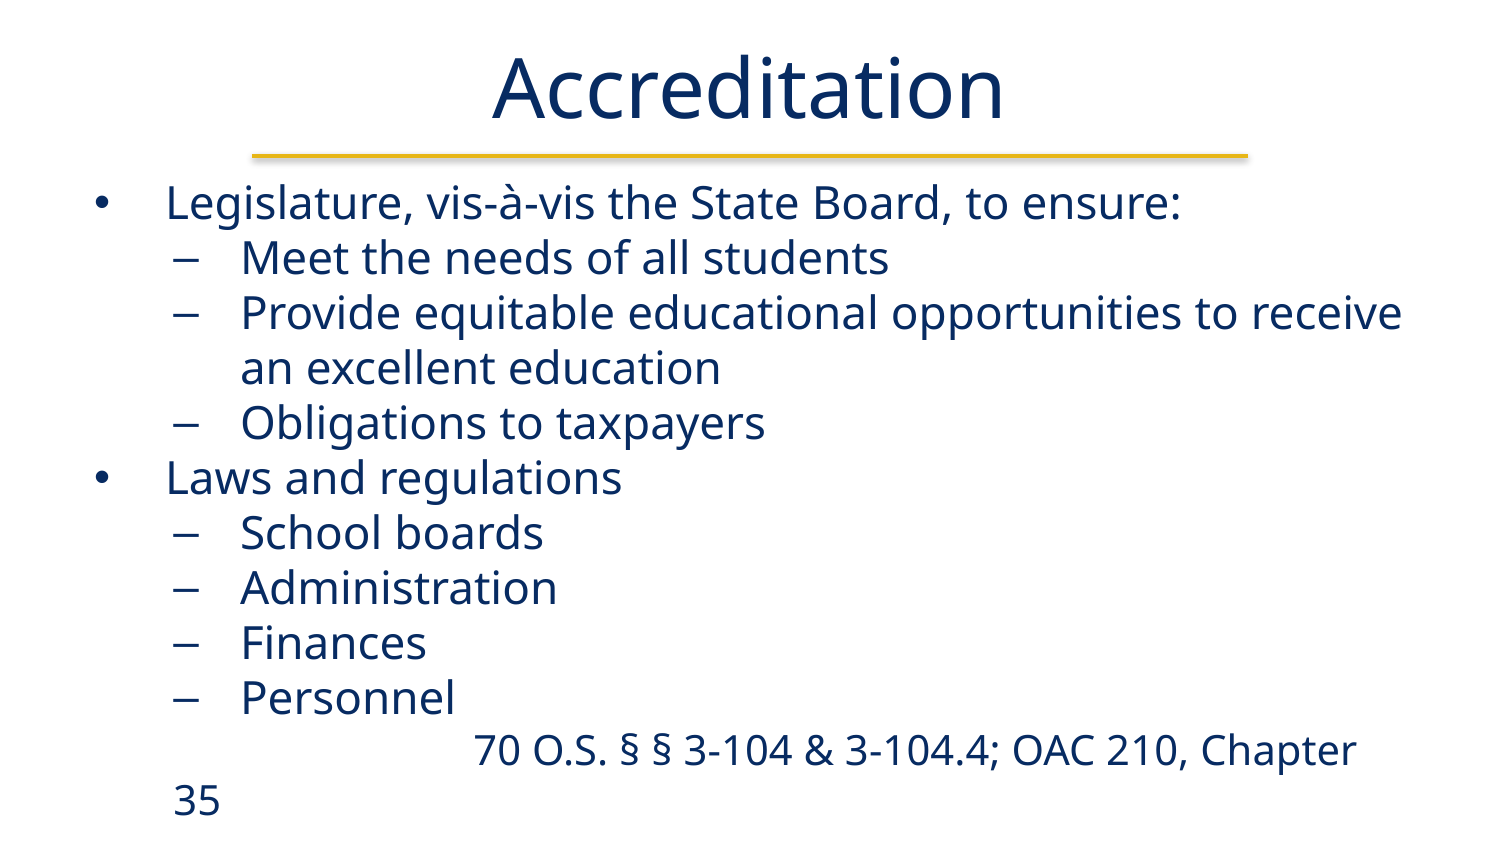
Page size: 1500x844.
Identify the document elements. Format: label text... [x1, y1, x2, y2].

title Accreditation [75, 33, 1425, 138]
list Legislature, vis-à-vis the State Board, to ensure: Meet the needs of all students Provide equitable educational opportunities to receive an excellent education Obligations to taxpayers Laws and regulations School boards Administration Finances Personnel 70 O.S. § § 3-104 & 3-104.4; OAC 210, Chapter 35 [75, 158, 1425, 811]
